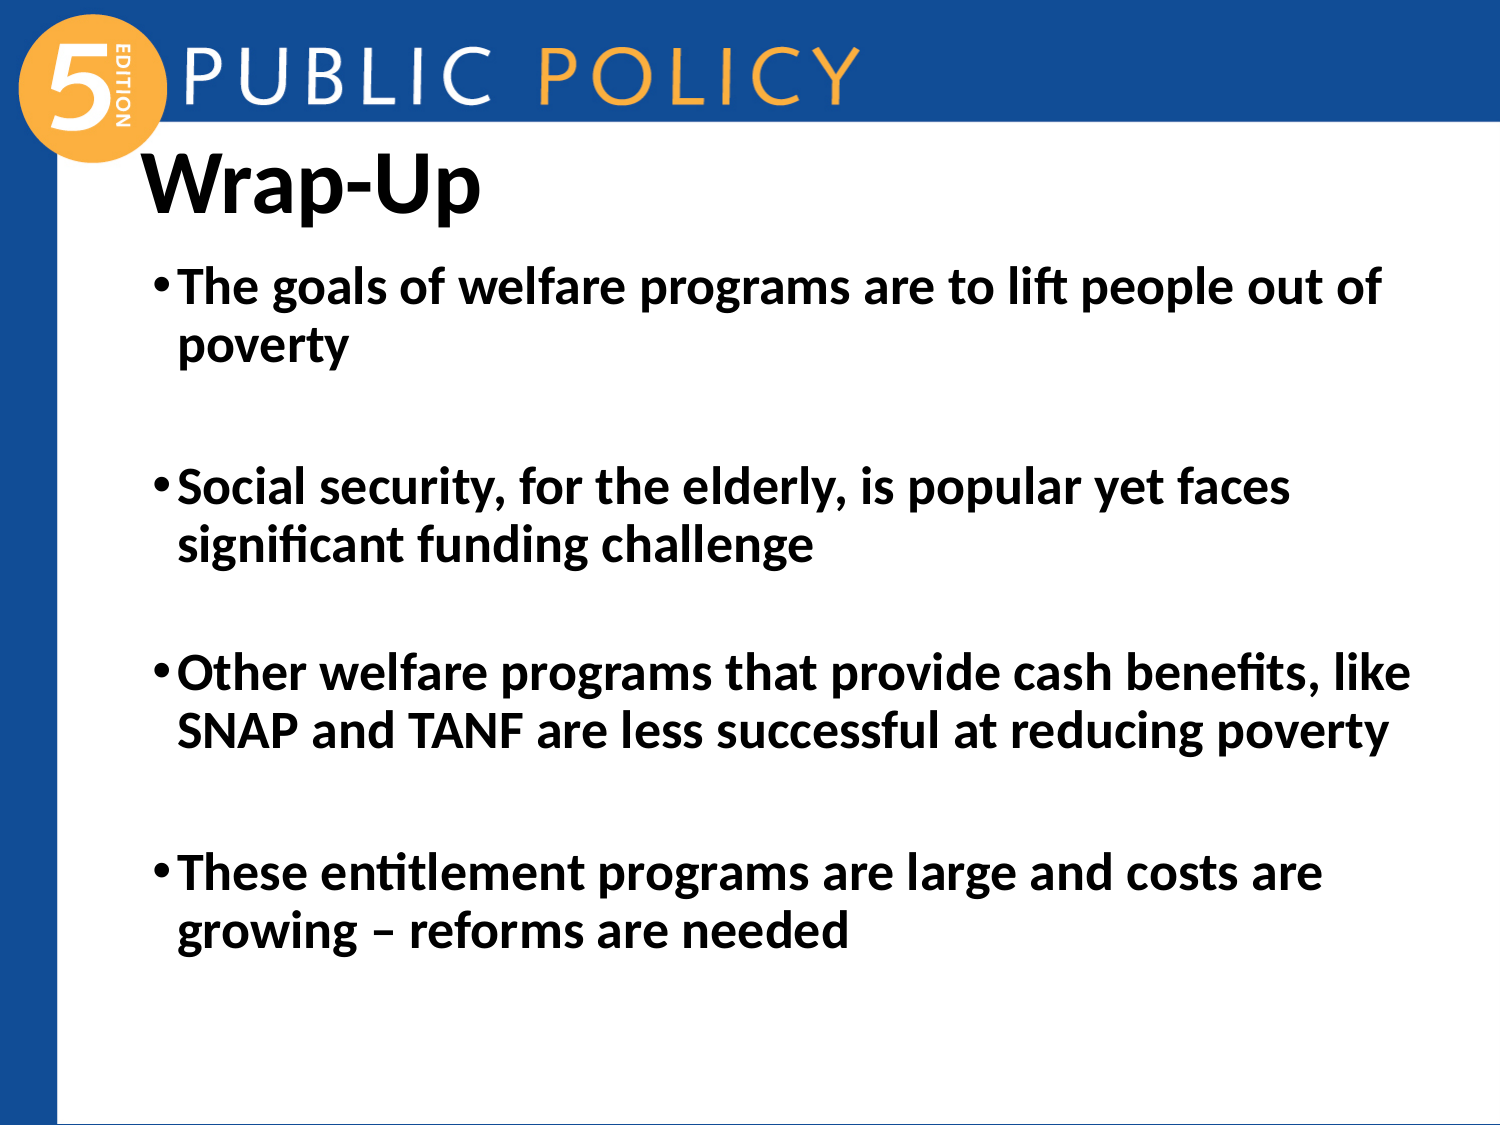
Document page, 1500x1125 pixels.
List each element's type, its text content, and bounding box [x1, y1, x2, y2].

title Wrap-Up [125, 75, 1419, 293]
picture [0, 0, 1500, 1125]
list The goals of welfare programs are to lift people out of poverty Social security, for the elderly, is popular yet faces significant funding challenge Other welfare programs that provide cash benefits, like SNAP and TANF are less successful at reducing poverty These entitlement programs are large and costs are growing – reforms are needed [137, 249, 1438, 1013]
